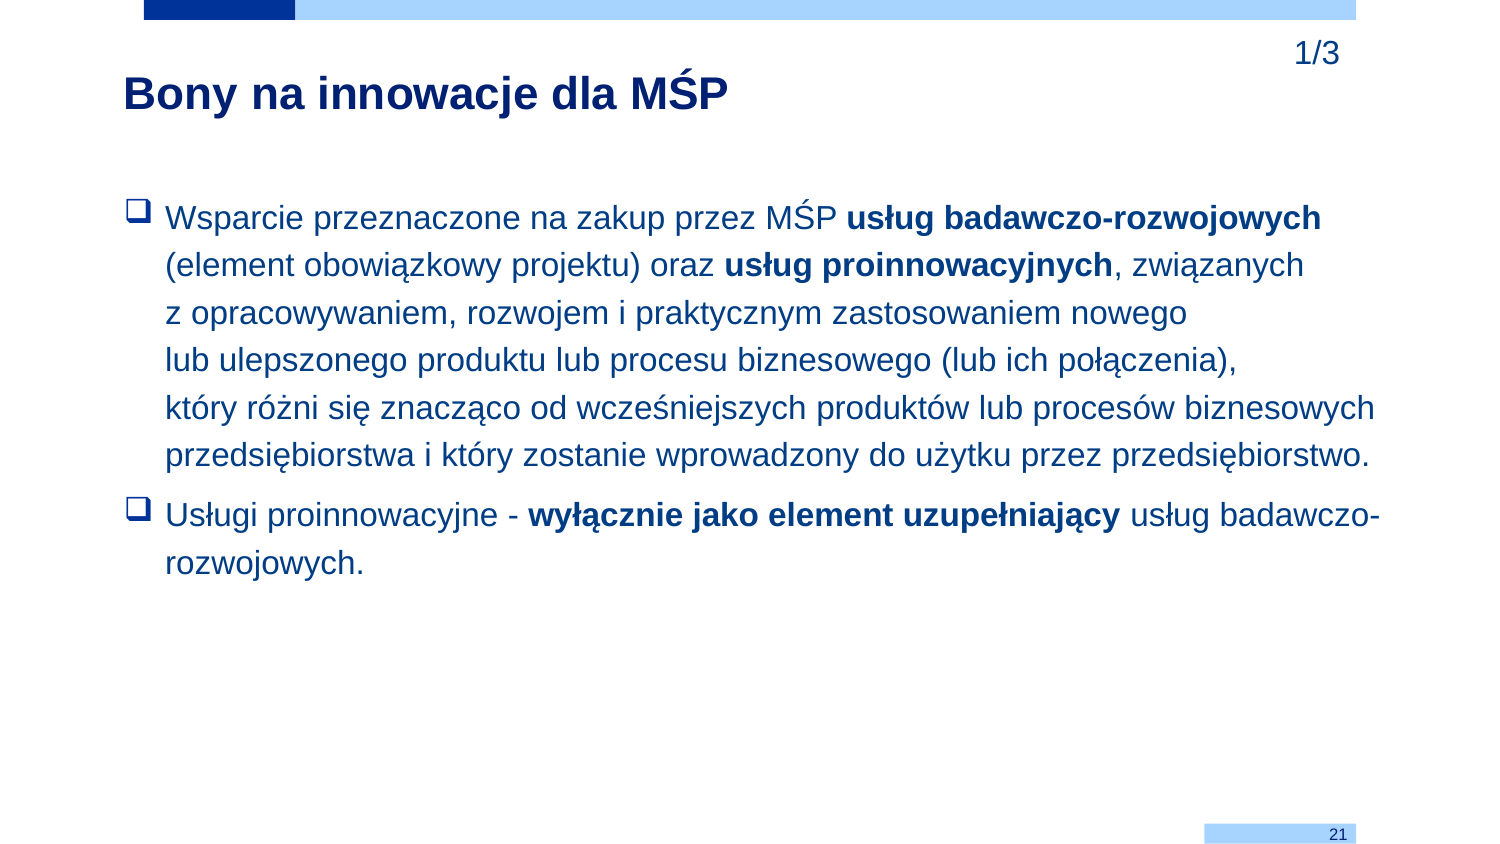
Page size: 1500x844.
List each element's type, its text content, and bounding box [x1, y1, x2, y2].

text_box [168, 427, 842, 520]
text_box 1/3 [1279, 23, 1402, 79]
list Wsparcie przeznaczone na zakup przez MŚP usług badawczo-rozwojowych (element obowiązkowy projektu) oraz usług proinnowacyjnych, związanych z opracowywaniem, rozwojem i praktycznym zastosowaniem nowego lub ulepszonego produktu lub procesu biznesowego (lub ich połączenia), który różni się znacząco od wcześniejszych produktów lub procesów biznesowych przedsiębiorstwa i który zostanie wprowadzony do użytku przez przedsiębiorstwo. Usługi proinnowacyjne - wyłącznie jako element uzupełniający usług badawczo-rozwojowych. [123, 188, 1388, 638]
title Bony na innowacje dla MŚP [123, 67, 1365, 188]
text_box 21 [1196, 823, 1348, 844]
